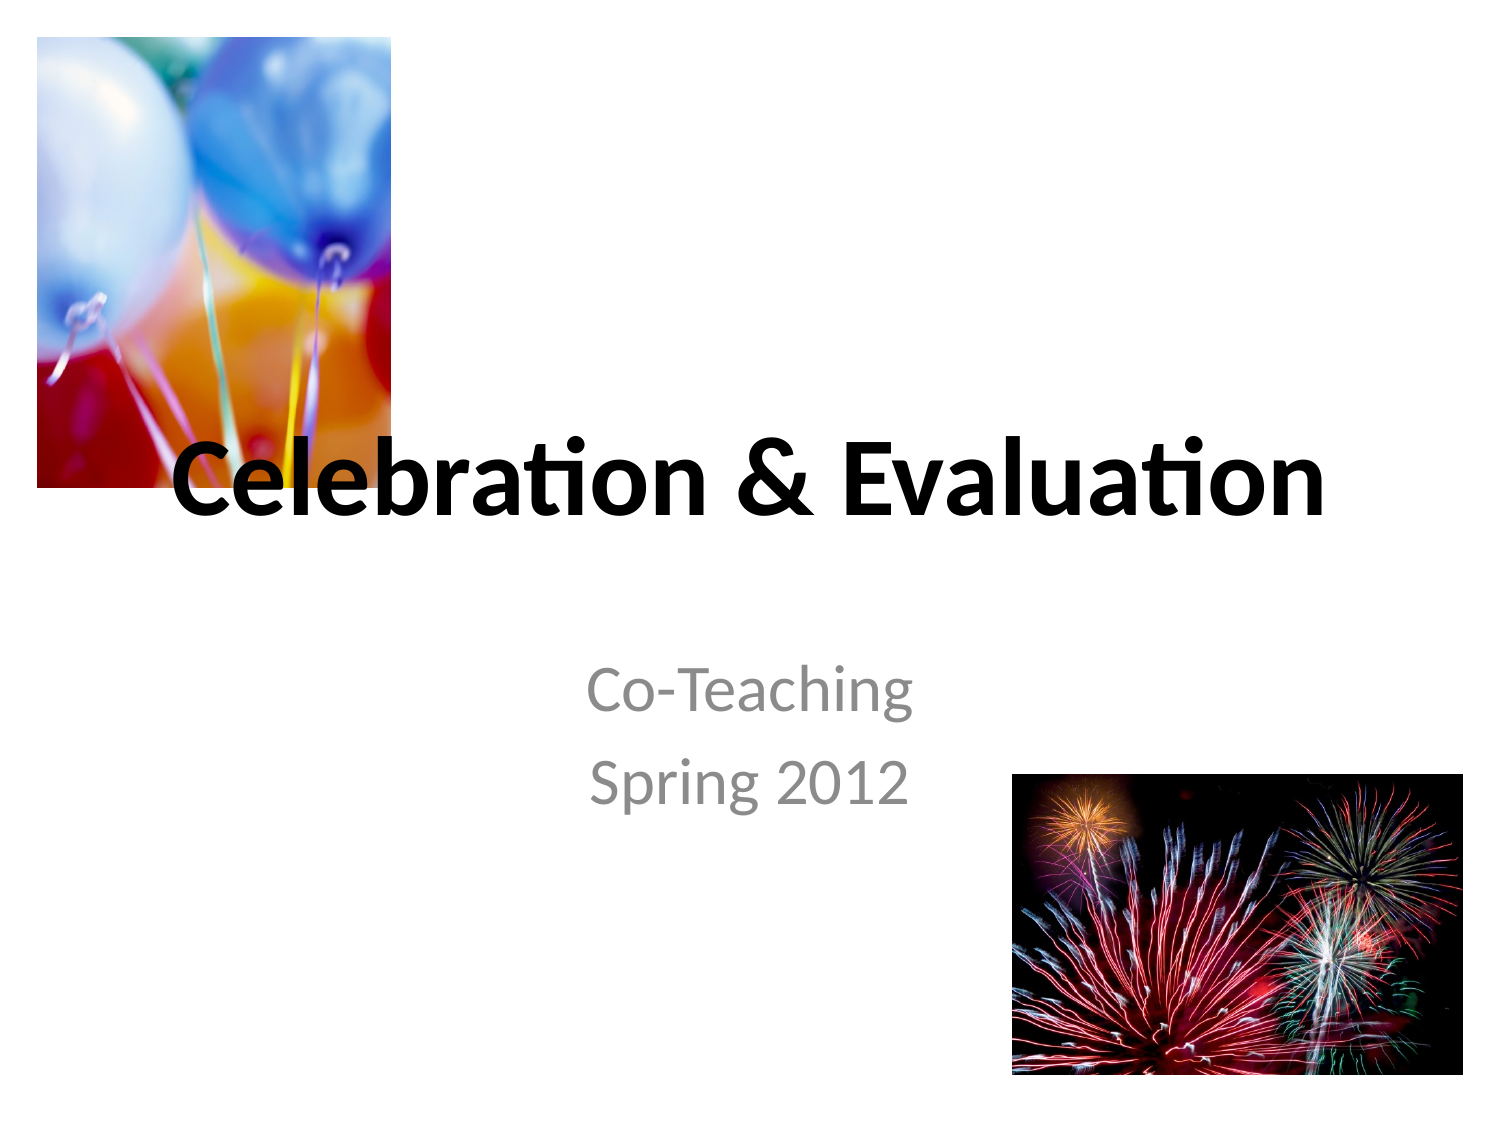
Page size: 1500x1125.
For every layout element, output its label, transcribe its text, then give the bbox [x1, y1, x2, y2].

title Celebration & Evaluation [112, 349, 1388, 591]
subtitle Co-Teaching Spring 2012 [225, 637, 1275, 925]
picture [1012, 774, 1463, 1076]
picture [37, 37, 391, 488]
